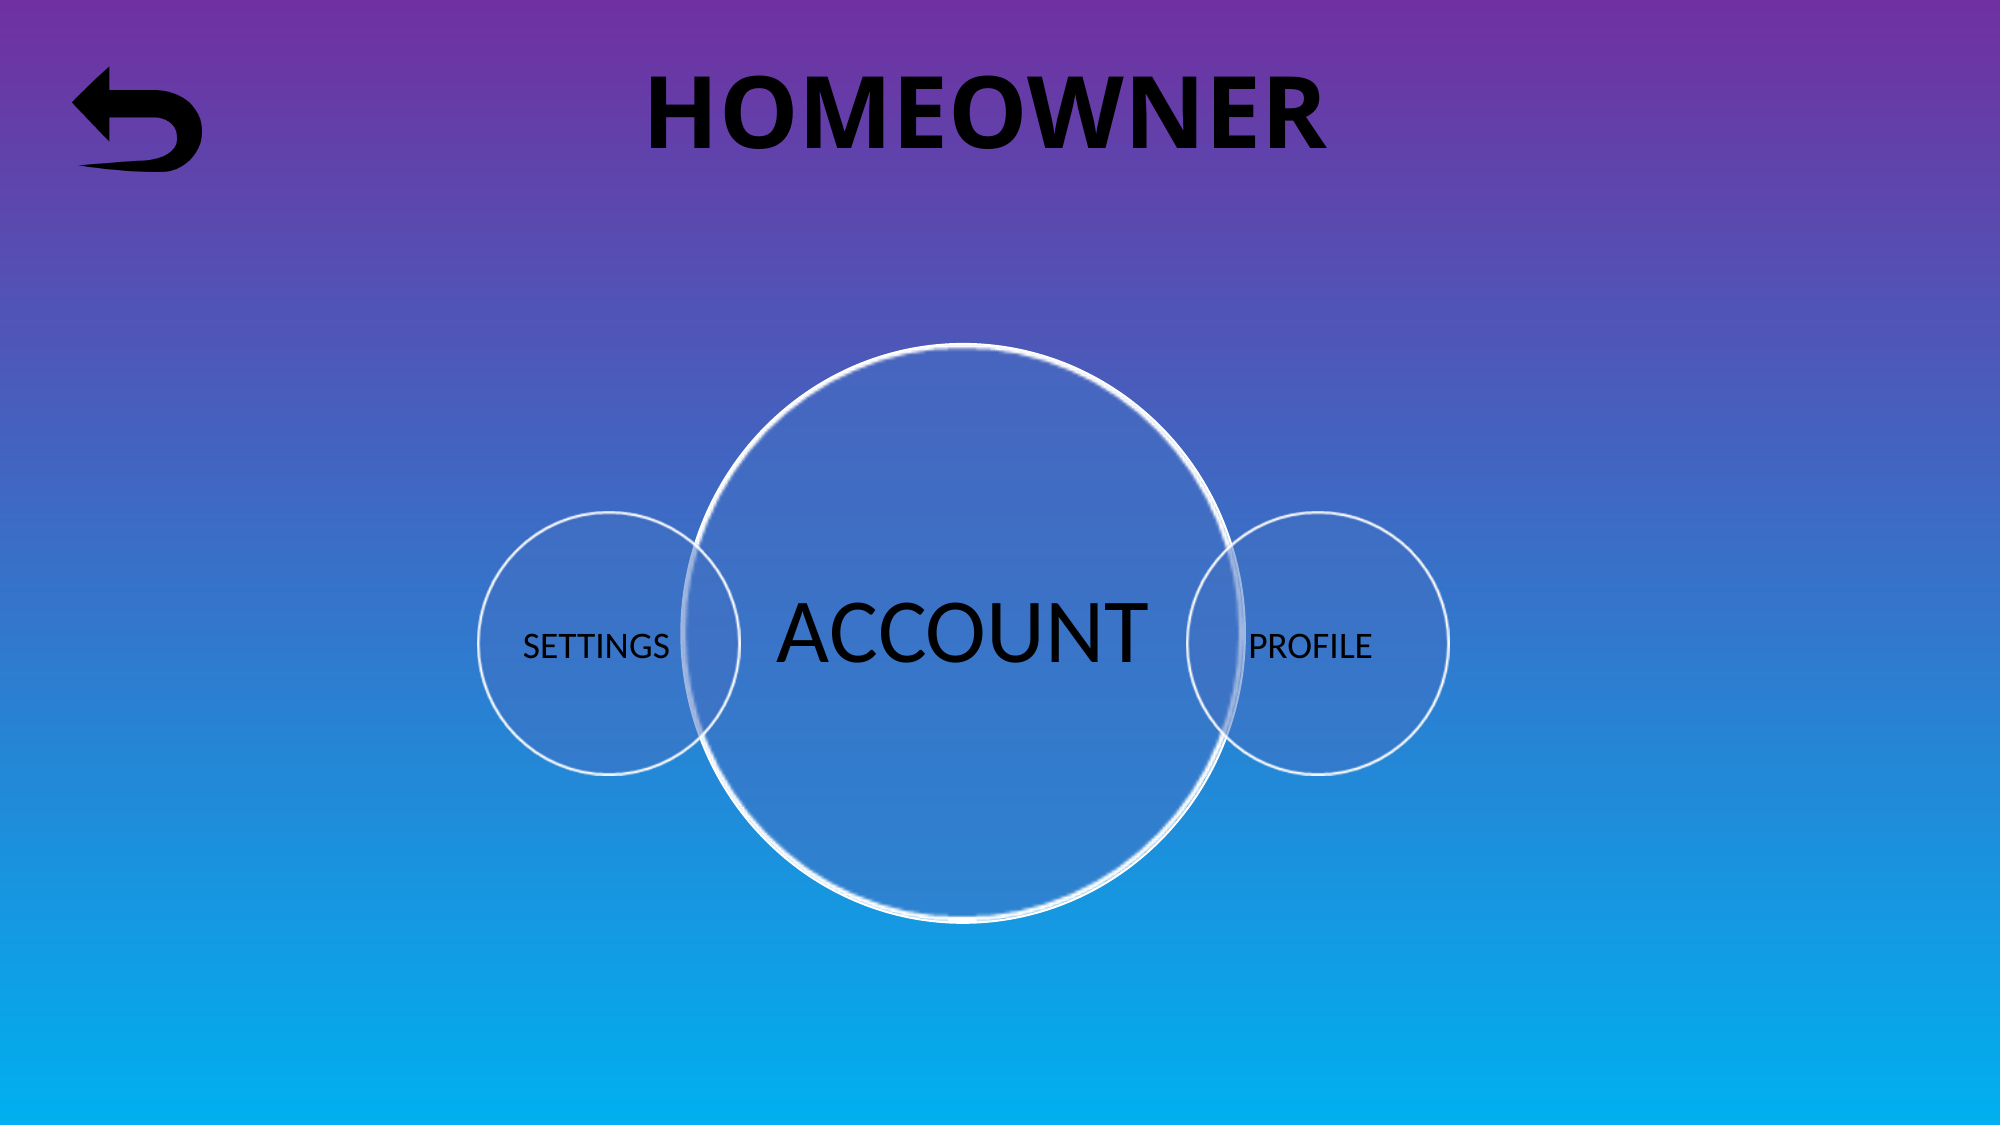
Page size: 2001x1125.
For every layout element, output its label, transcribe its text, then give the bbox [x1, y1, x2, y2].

picture [477, 511, 741, 776]
picture [62, 44, 213, 195]
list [107, 208, 1833, 923]
picture [1185, 511, 1450, 776]
text_box HOMEOWNER [122, 6, 1848, 225]
